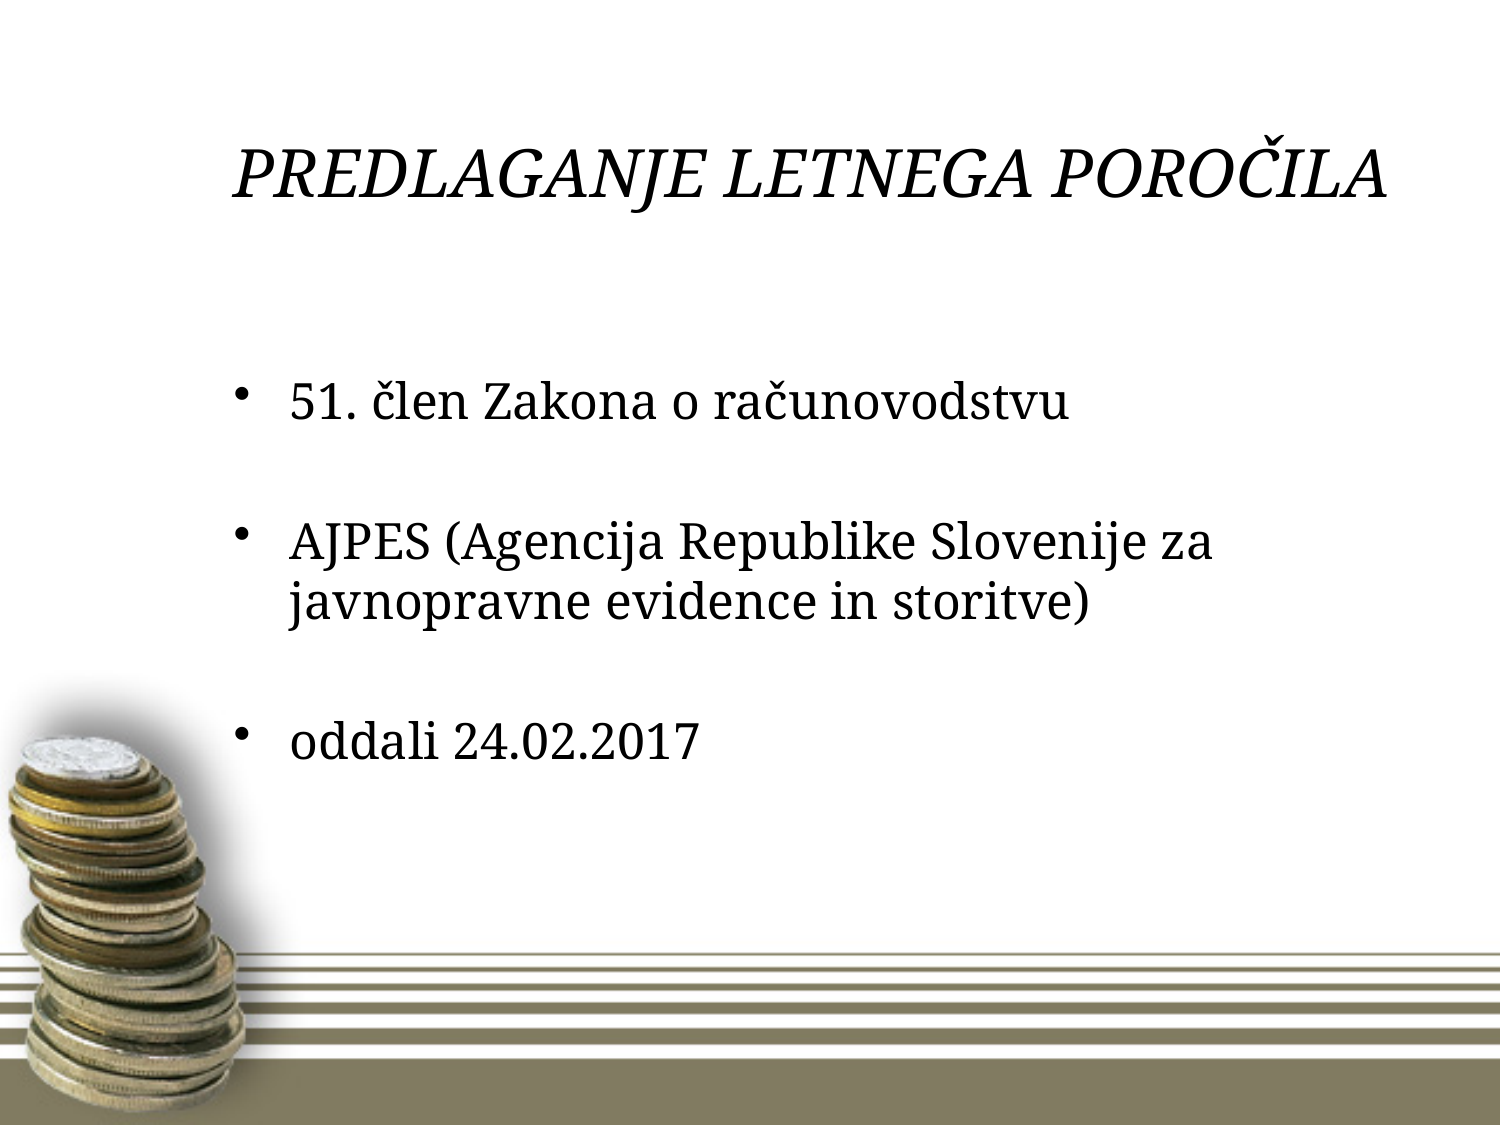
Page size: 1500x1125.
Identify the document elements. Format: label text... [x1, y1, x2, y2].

list 51. člen Zakona o računovodstvu AJPES (Agencija Republike Slovenije za javnopravne evidence in storitve) oddali 24.02.2017 [218, 361, 1462, 832]
picture [0, 0, 1500, 1125]
title PREDLAGANJE LETNEGA POROČILA [174, 37, 1450, 225]
